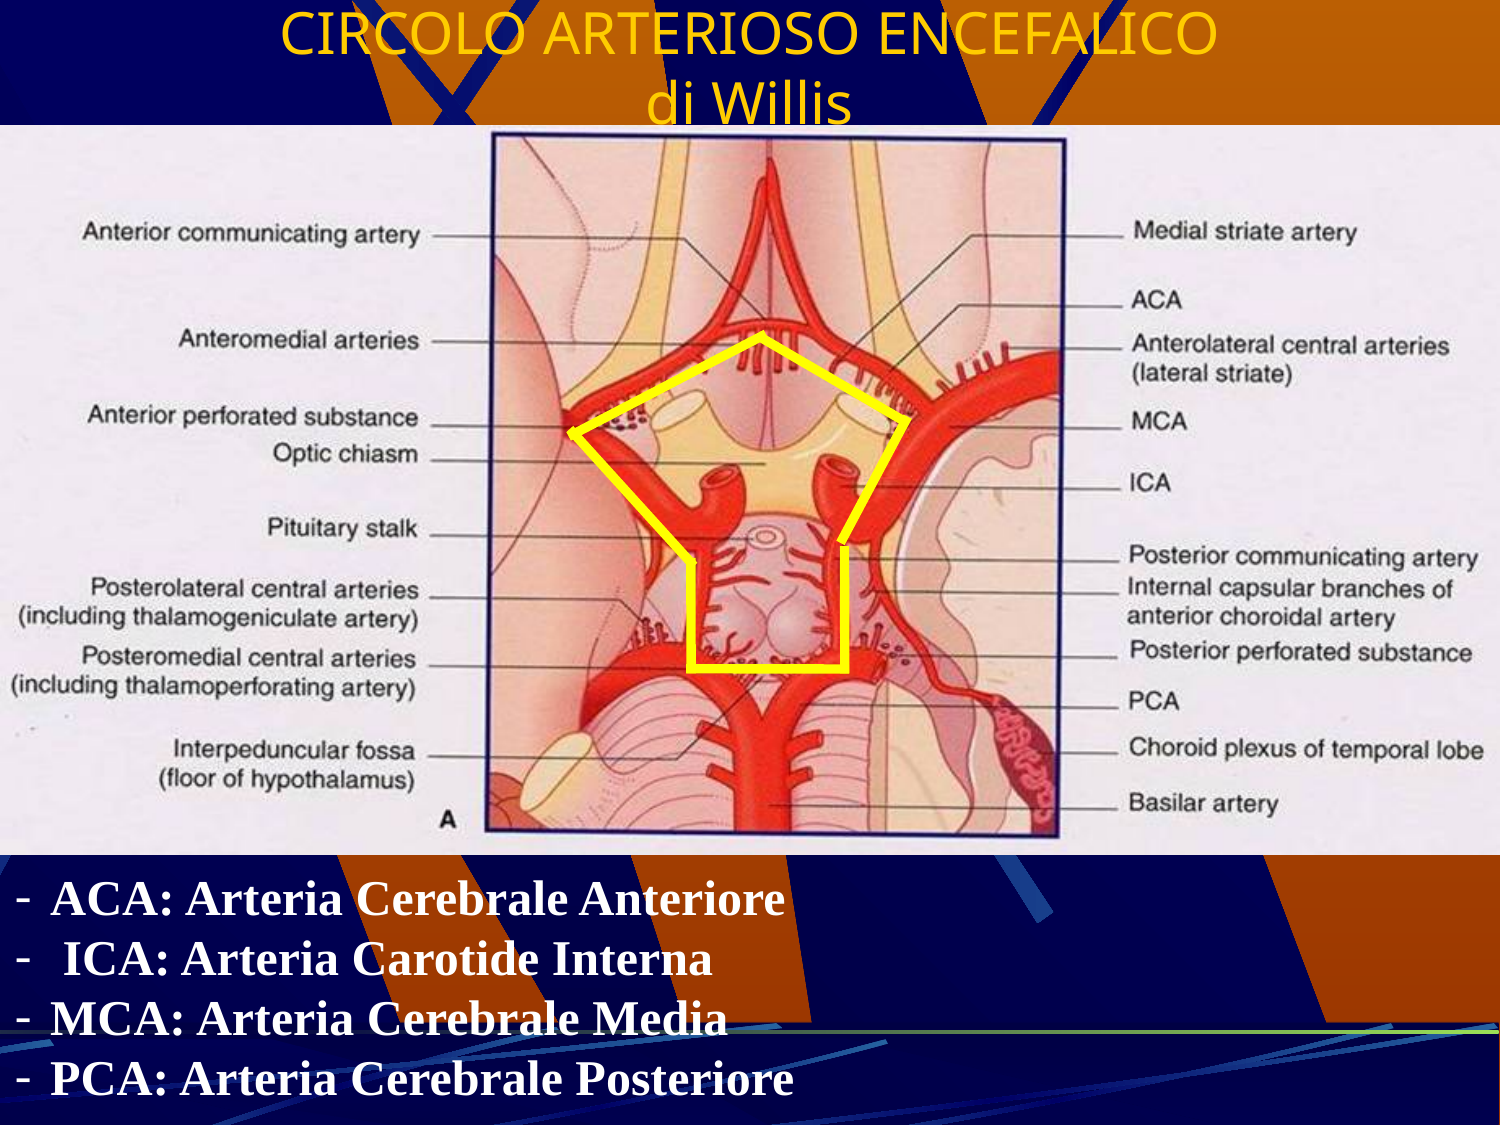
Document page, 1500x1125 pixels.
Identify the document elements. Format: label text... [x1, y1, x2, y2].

text_box ACA: Arteria Cerebrale Anteriore ICA: Arteria Carotide Interna MCA: Arteria Cerebrale Media PCA: Arteria Cerebrale Posteriore [0, 857, 1500, 1114]
title CIRCOLO ARTERIOSO ENCEFALICO di Willis [0, 0, 1500, 125]
picture [0, 125, 1500, 855]
